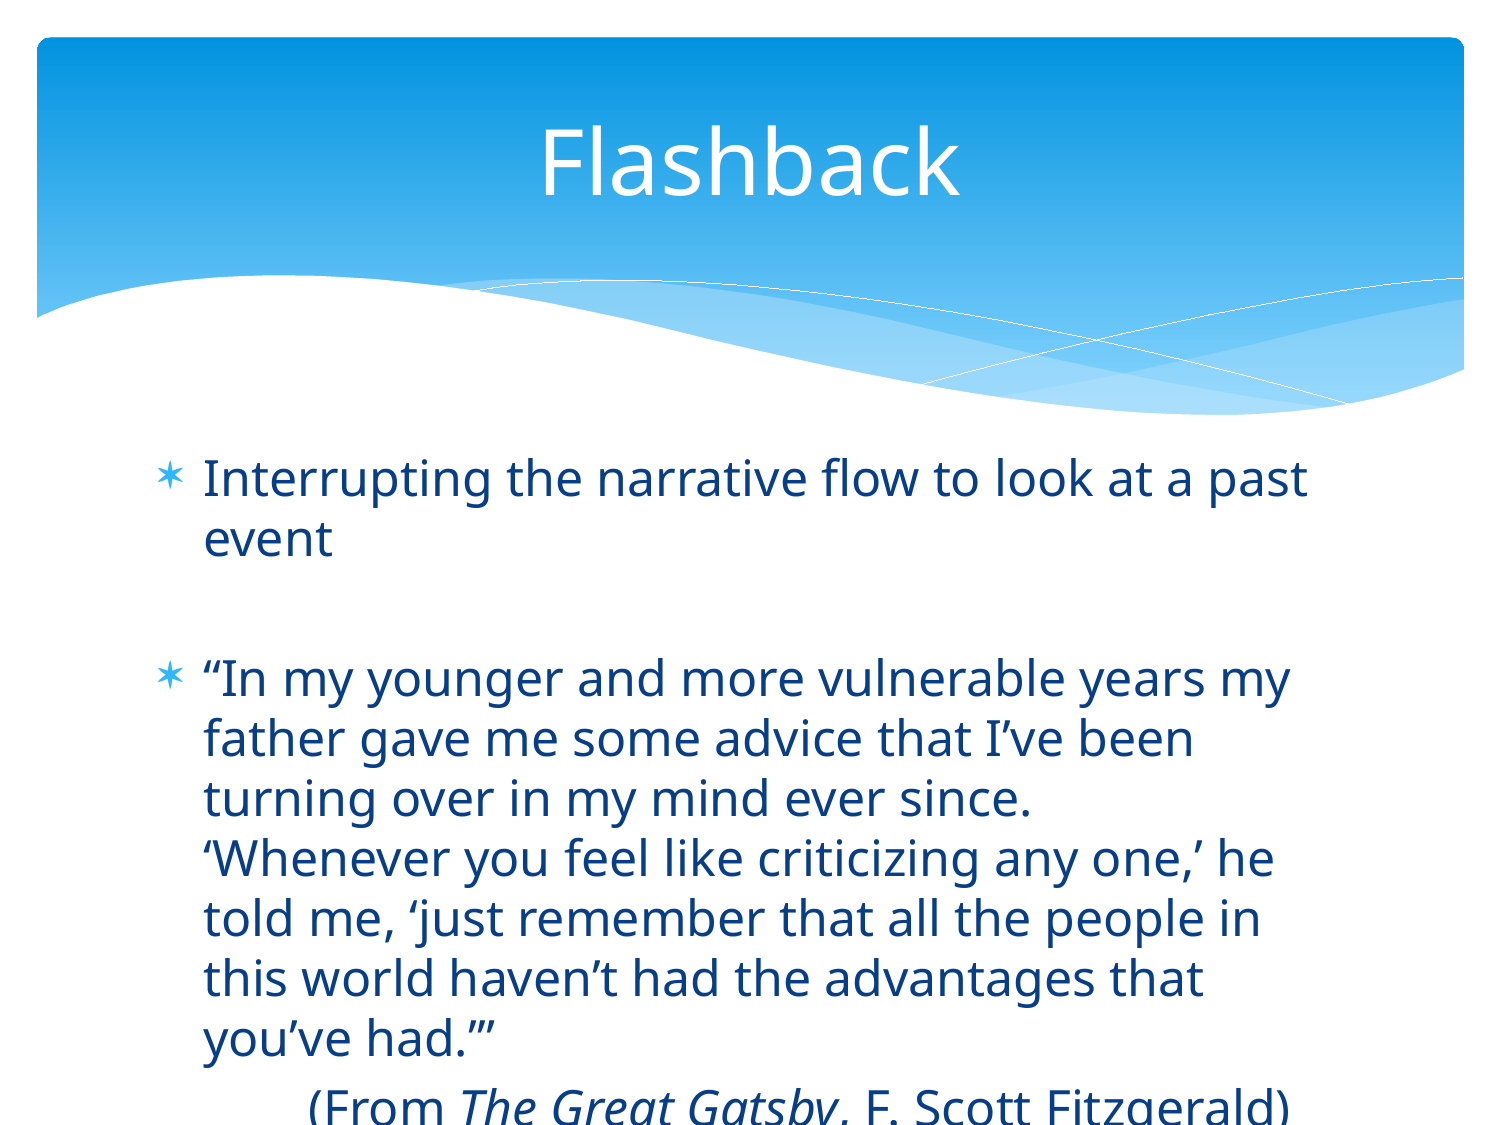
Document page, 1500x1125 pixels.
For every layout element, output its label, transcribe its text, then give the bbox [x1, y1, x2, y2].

list Interrupting the narrative flow to look at a past event “In my younger and more vulnerable years my father gave me some advice that I’ve been turning over in my mind ever since. ‘Whenever you feel like criticizing any one,’ he told me, ‘just remember that all the people in this world haven’t had the advantages that you’ve had.’” (From The Great Gatsby, F. Scott Fitzgerald) [143, 438, 1359, 1063]
title Flashback [75, 55, 1425, 261]
